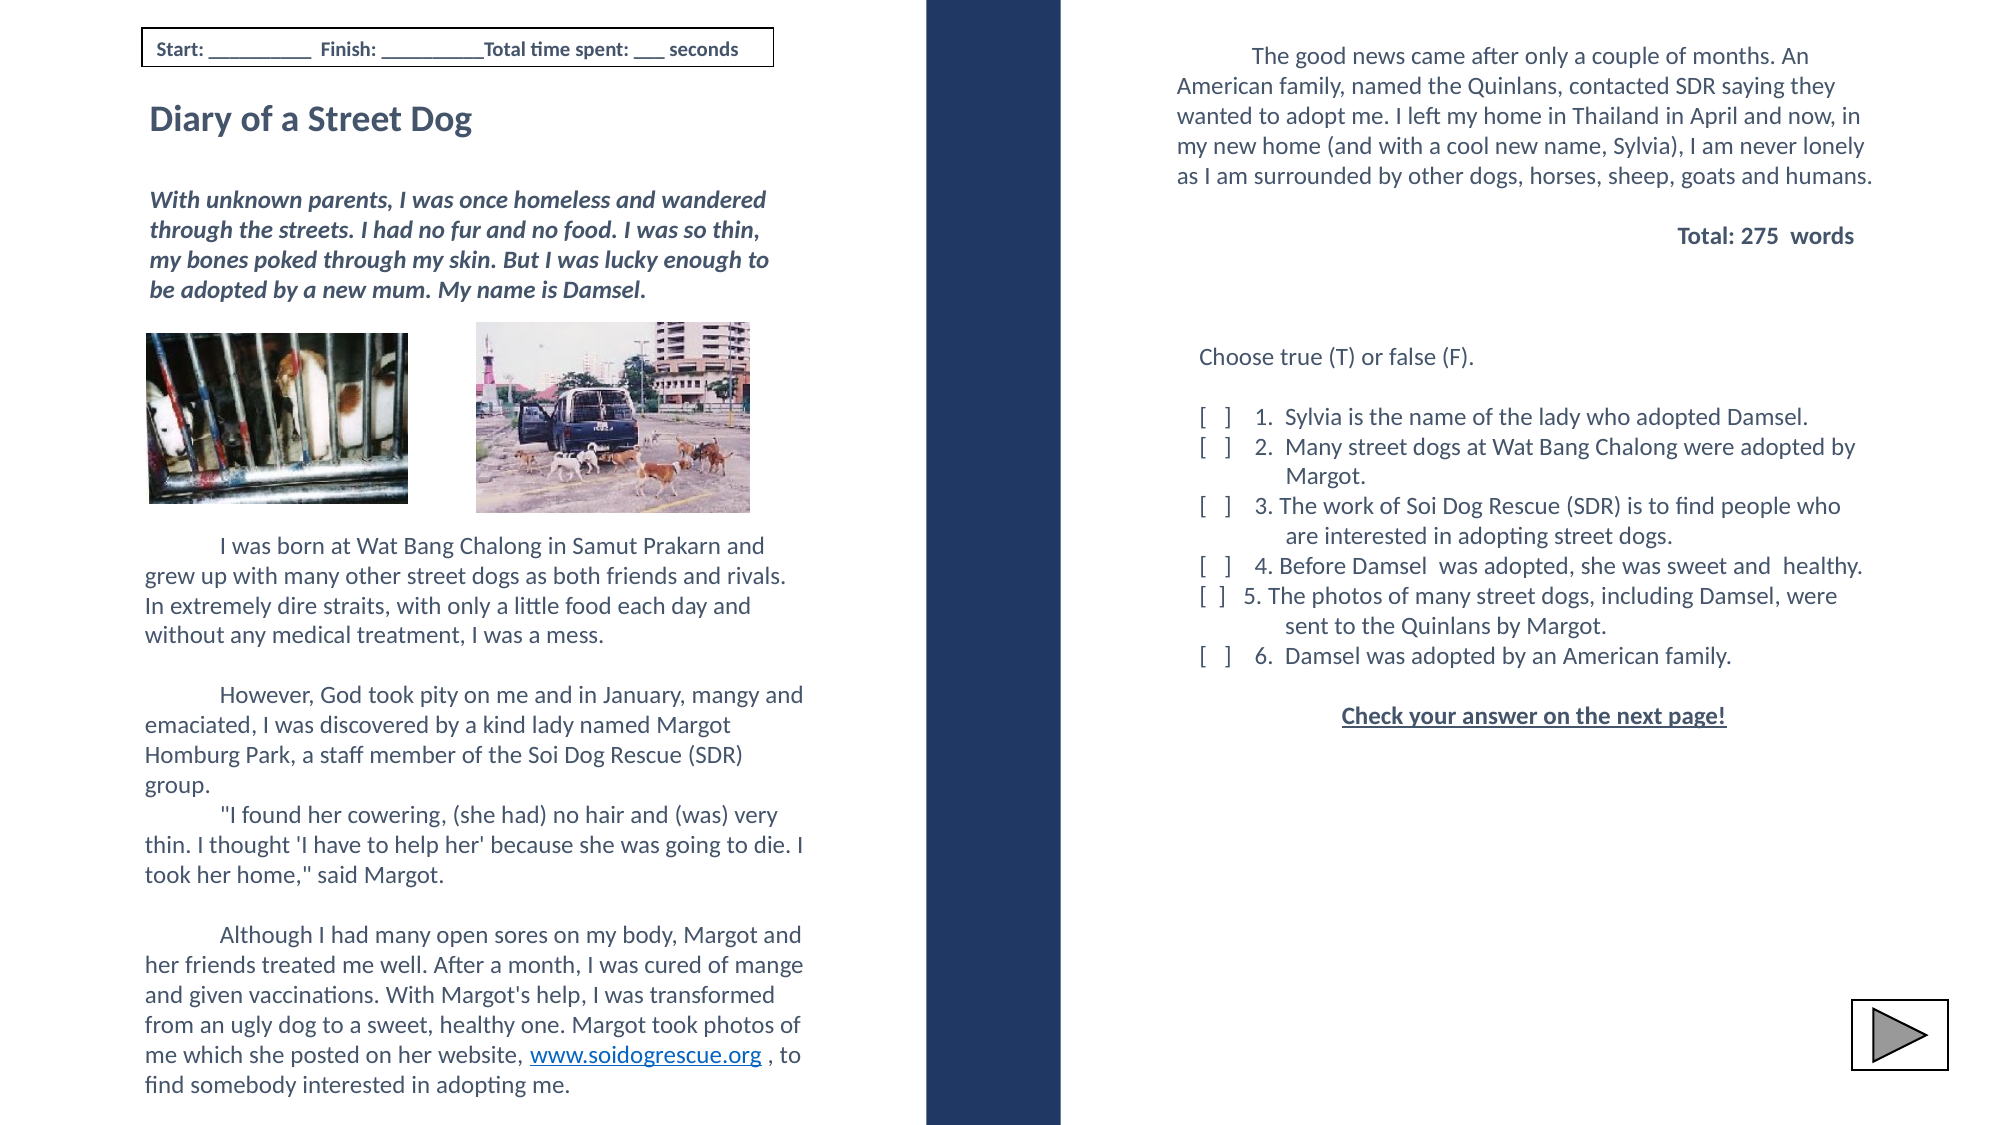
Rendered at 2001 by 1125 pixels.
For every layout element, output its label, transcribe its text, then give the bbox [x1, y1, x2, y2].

text_box I was born at Wat Bang Chalong in Samut Prakarn and grew up with many other street dogs as both friends and rivals. In extremely dire straits, with only a little food each day and without any medical treatment, I was a mess. However, God took pity on me and in January, mangy and emaciated, I was discovered by a kind lady named Margot Homburg Park, a staff member of the Soi Dog Rescue (SDR) group. "I found her cowering, (she had) no hair and (was) very thin. I thought 'I have to help her' because she was going to die. I took her home," said Margot. Although I had many open sores on my body, Margot and her friends treated me well. After a month, I was cured of mange and given vaccinations. With Margot's help, I was transformed from an ugly dog to a sweet, healthy one. Margot took photos of me which she posted on her website, www.soidogrescue.org , to find somebody interested in adopting me. [130, 521, 825, 1106]
text_box The good news came after only a couple of months. An American family, named the Quinlans, contacted SDR saying they wanted to adopt me. I left my home in Thailand in April and now, in my new home (and with a cool new name, Sylvia), I am never lonely as I am surrounded by other dogs, horses, sheep, goats and humans. Total: 275 words [1162, 32, 1907, 257]
picture [476, 322, 750, 513]
text_box Start: __________ Finish: __________Total time spent: ___ seconds [141, 28, 774, 67]
text_box Choose true (T) or false (F). [ ] 1. Sylvia is the name of the lady who adopted Damsel. [ ] 2. Many street dogs at Wat Bang Chalong were adopted by Margot. [ ] 3. The work of Soi Dog Rescue (SDR) is to find people who are interested in adopting street dogs. [ ] 4. Before Damsel was adopted, she was sweet and healthy. [ ] 5. The photos of many street dogs, including Damsel, were sent to the Quinlans by Margot. [ ] 6. Damsel was adopted by an American family. Check your answer on the next page! [1184, 332, 1885, 737]
text_box Diary of a Street Dog With unknown parents, I was once homeless and wandered through the streets. I had no fur and no food. I was so thin, my bones poked through my skin. But I was lucky enough to be adopted by a new mum. My name is Damsel. [134, 86, 803, 311]
text_box [1851, 999, 1949, 1071]
text_box [925, 0, 1062, 1125]
picture [146, 333, 408, 504]
